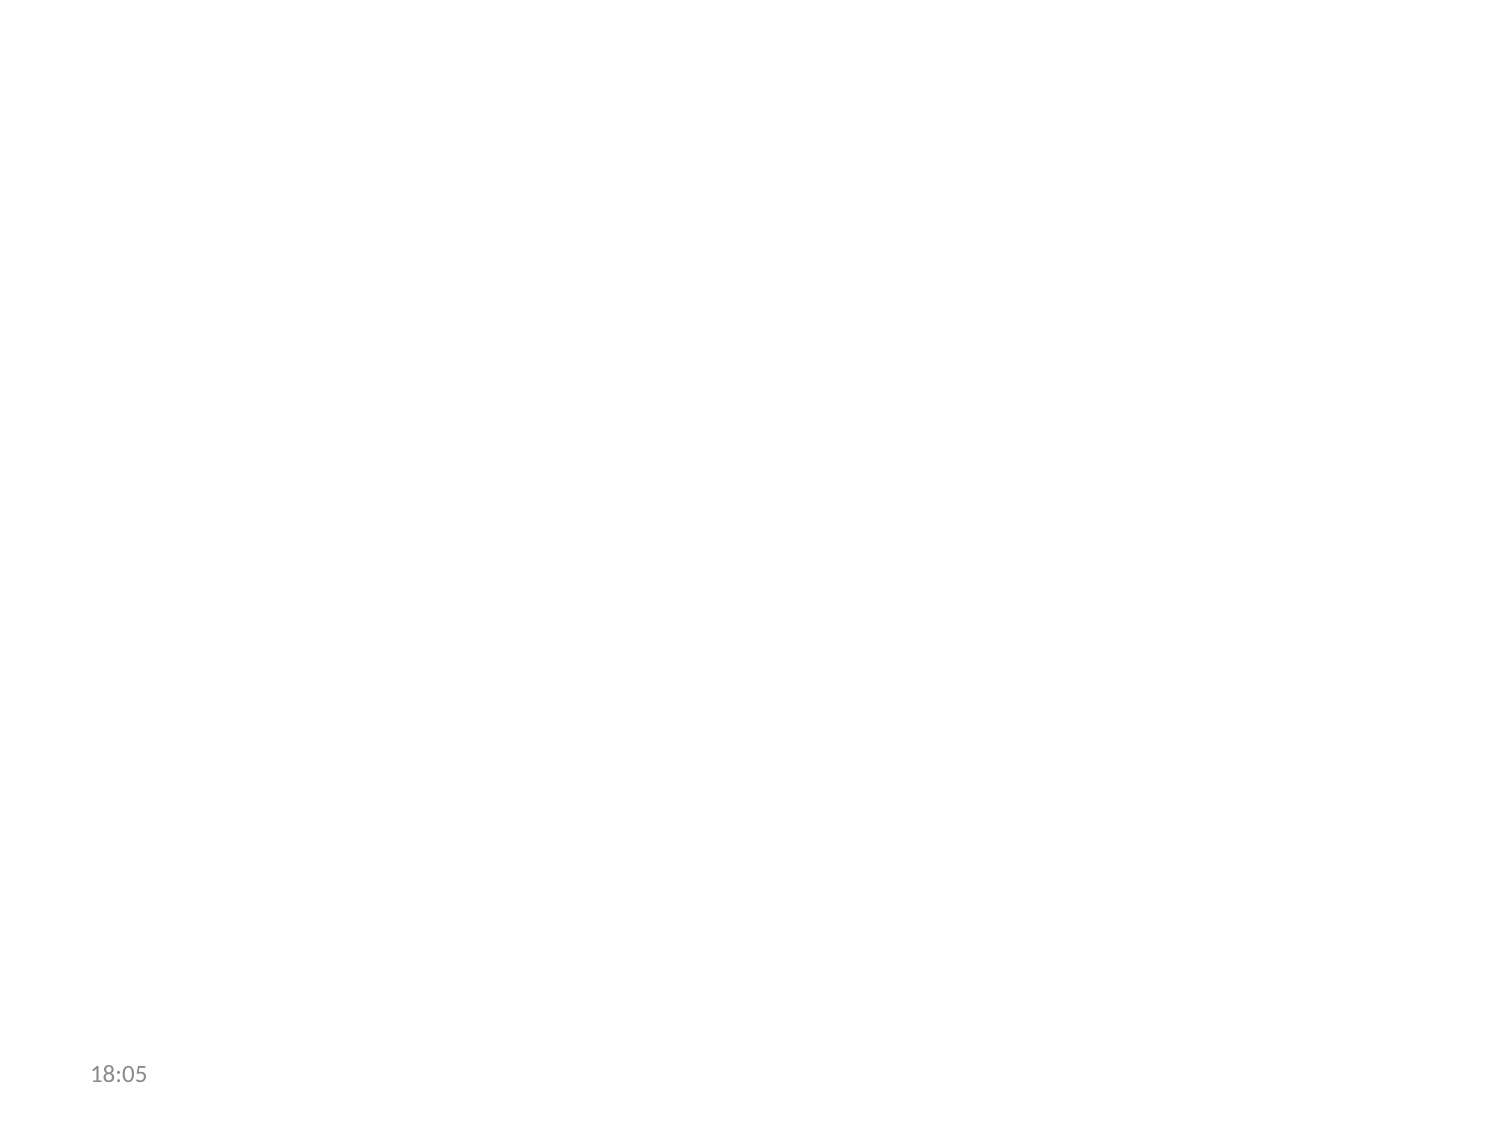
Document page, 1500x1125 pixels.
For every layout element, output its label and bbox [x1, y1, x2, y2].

slide_number [75, 1042, 425, 1103]
